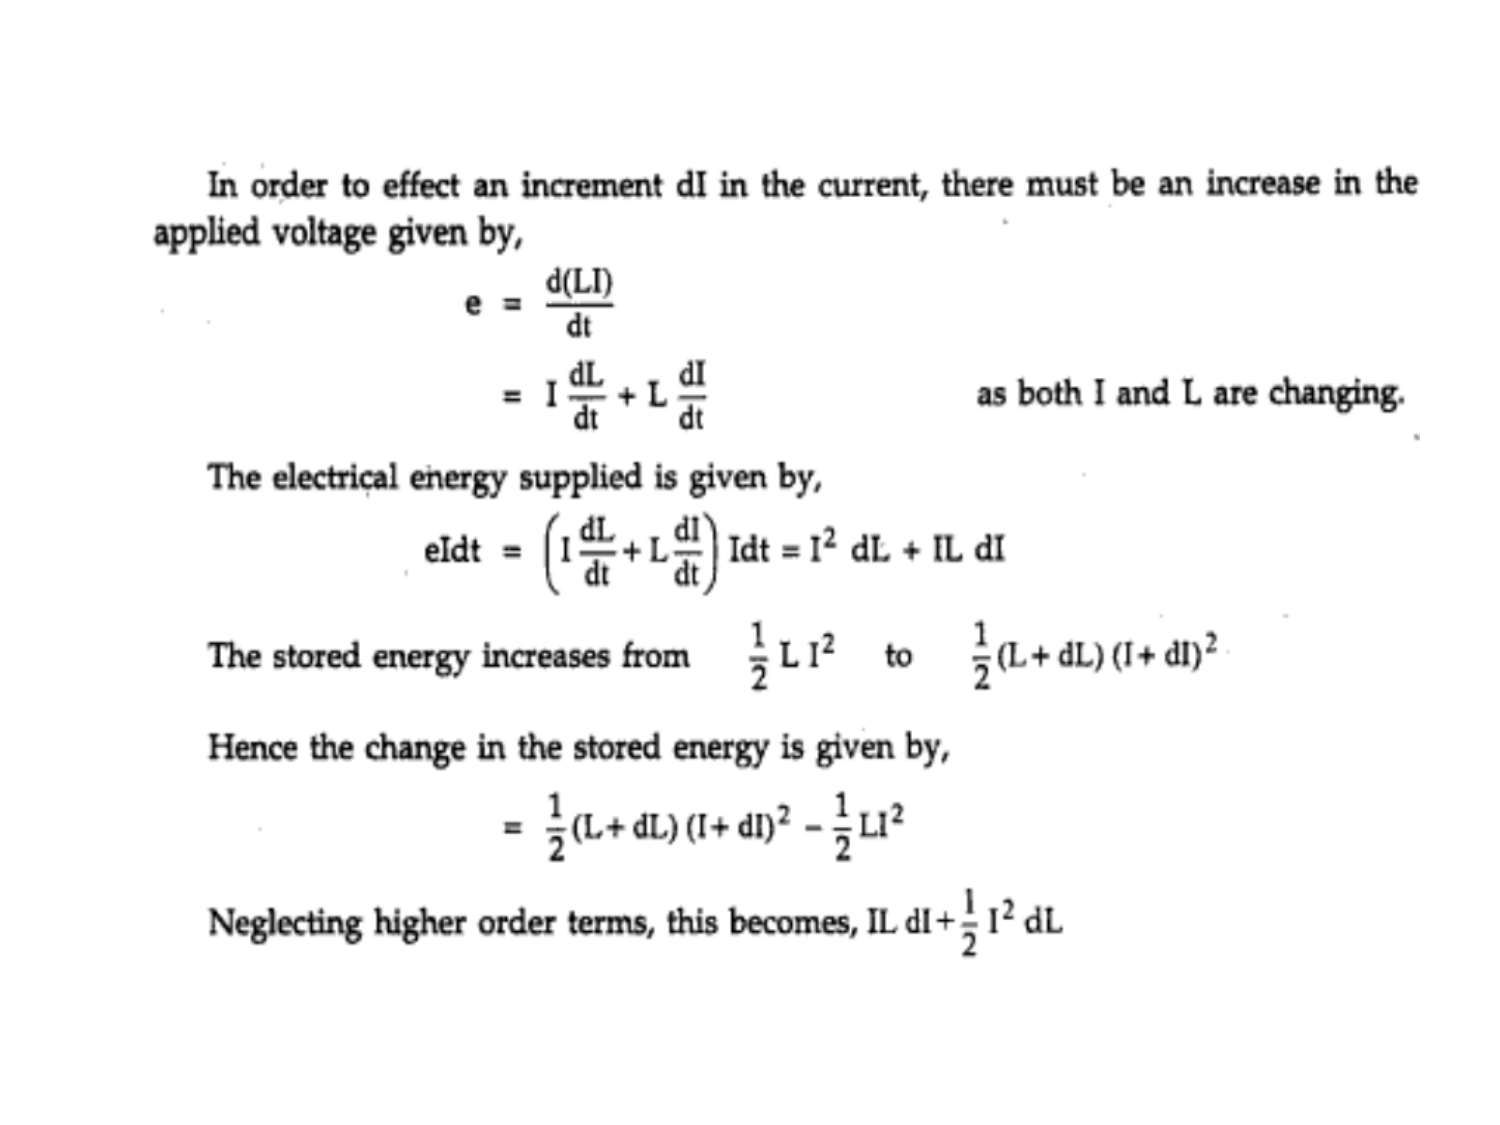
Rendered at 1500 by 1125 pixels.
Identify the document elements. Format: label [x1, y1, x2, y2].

list [124, 162, 1420, 963]
